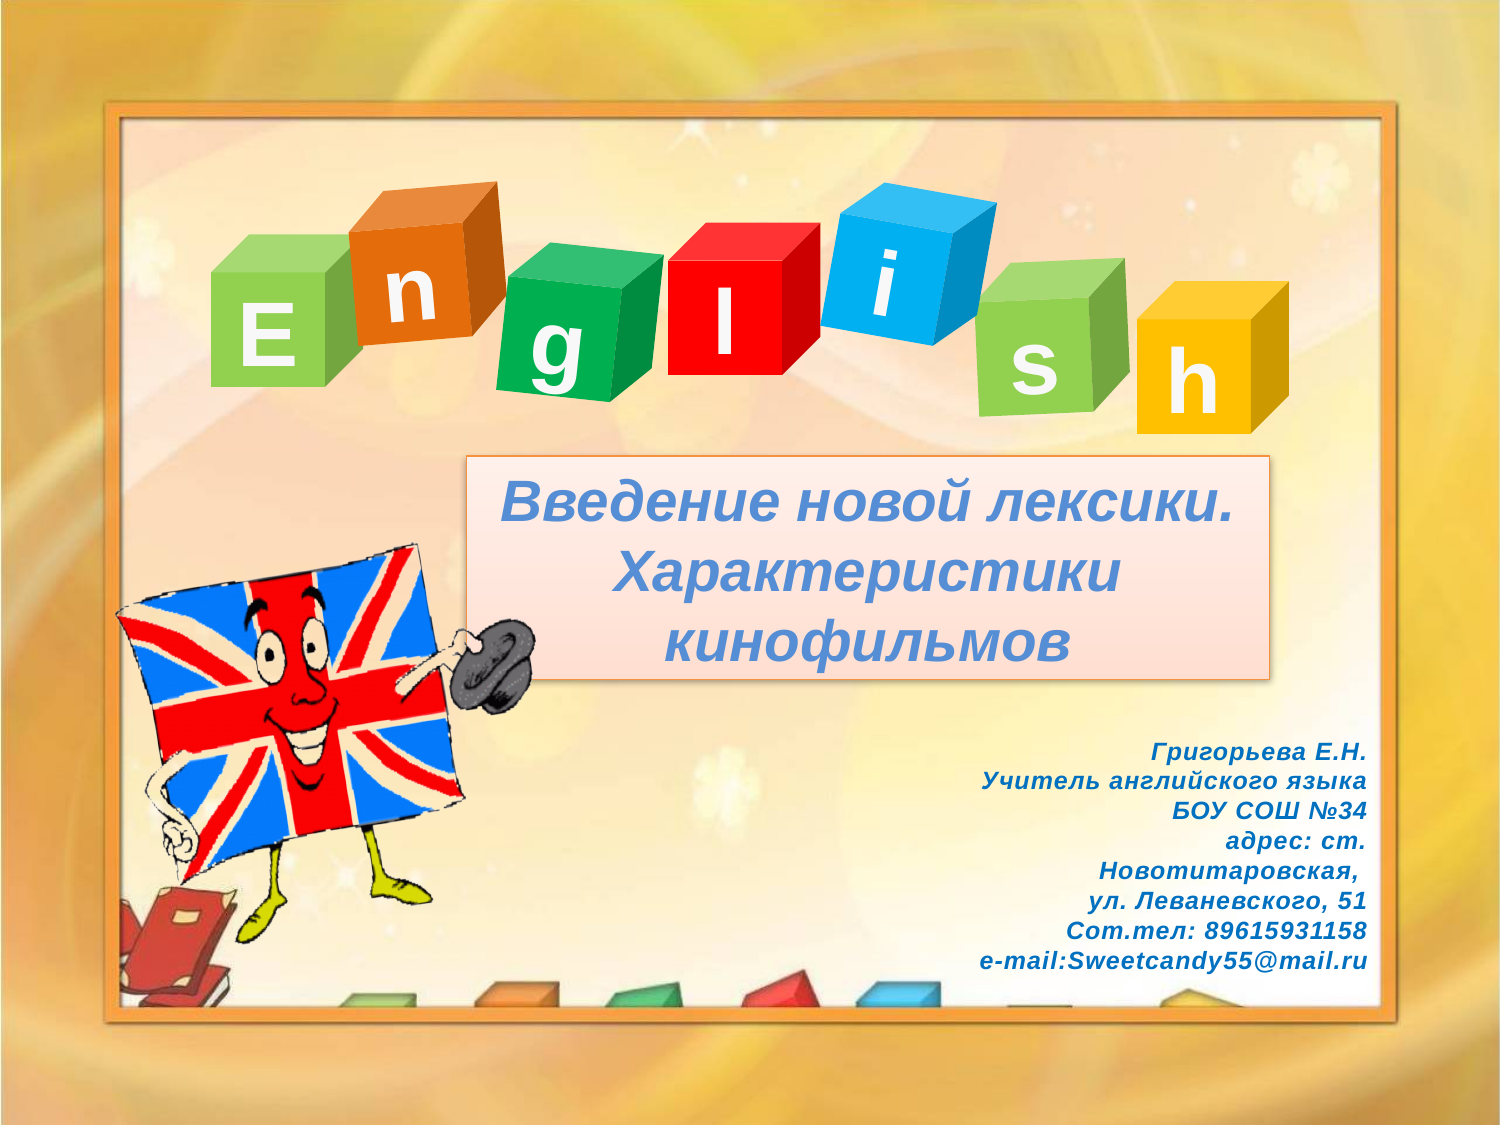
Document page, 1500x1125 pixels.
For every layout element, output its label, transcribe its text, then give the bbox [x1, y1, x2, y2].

text_box n [346, 179, 508, 349]
text_box i [818, 180, 1000, 348]
text_box Григорьева Е.Н. Учитель английского языка БОУ СОШ №34 адрес: ст. Новотитаровская, ул. Леваневского, 51 Сот.тел: 89615931158 e-mail:Sweetcandy55@mail.ru [950, 727, 1383, 983]
picture [0, 0, 1500, 1125]
text_box E [208, 232, 366, 389]
title Введение новой лексики. Характеристики кинофильмов [466, 455, 1270, 680]
text_box g [494, 240, 667, 405]
text_box s [973, 255, 1132, 419]
text_box l [665, 220, 823, 378]
text_box h [1134, 279, 1292, 436]
